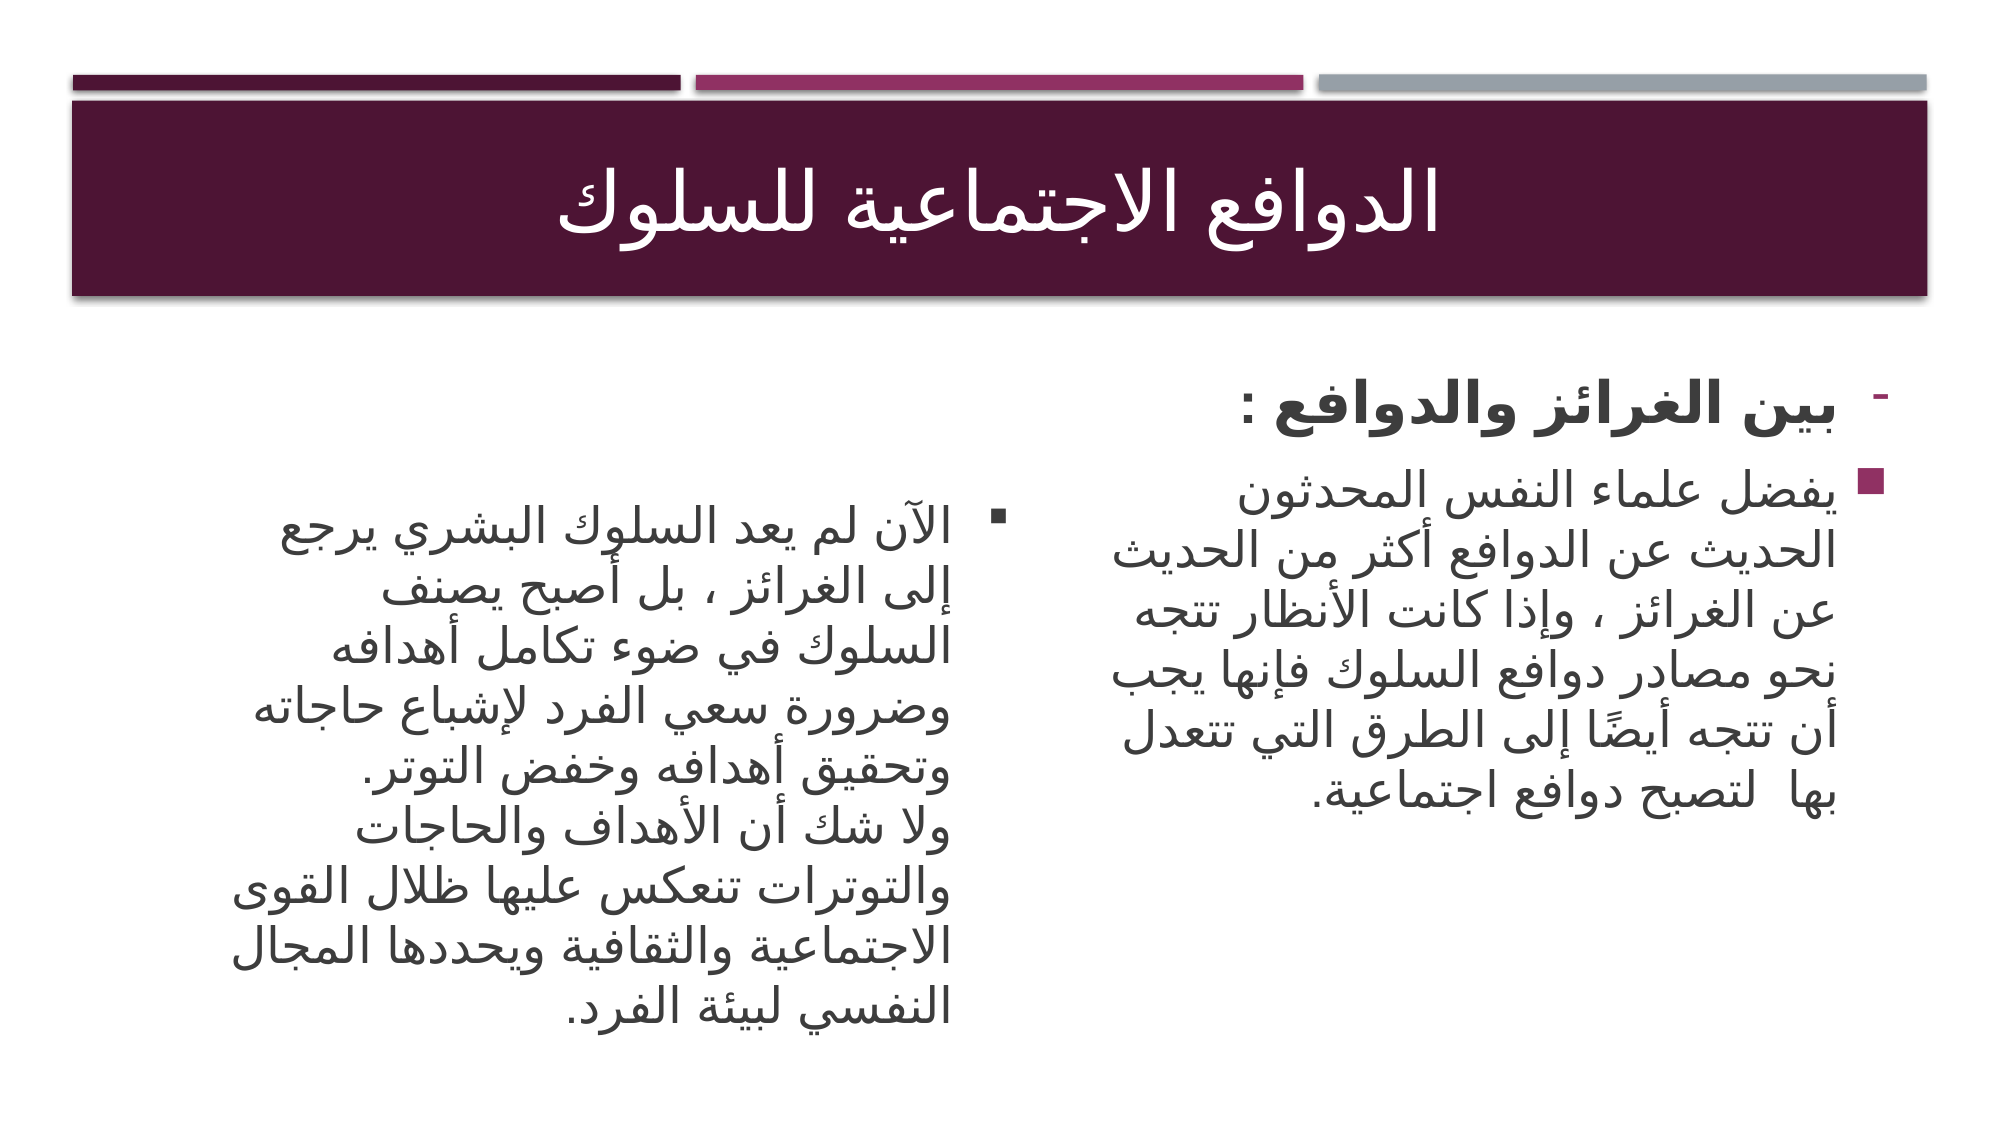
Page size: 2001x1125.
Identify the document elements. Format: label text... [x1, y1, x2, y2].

list بين الغرائز والدوافع : يفضل علماء النفس المحدثون الحديث عن الدوافع أكثر من الحديث عن الغرائز ، وإذا كانت الأنظار تتجه نحو مصادر دوافع السلوك فإنها يجب أن تتجه أيضًا إلى الطرق التي تتعدل بها لتصبح دوافع اجتماعية. [1085, 357, 1905, 962]
title الدوافع الاجتماعية للسلوك [95, 115, 1905, 282]
text_box الآن لم يعد السلوك البشري يرجع إلى الغرائز ، بل أصبح يصنف السلوك في ضوء تكامل أهدافه وضرورة سعي الفرد لإشباع حاجاته وتحقيق أهدافه وخفض التوتر. ولا شك أن الأهداف والحاجات والتوترات تنعكس عليها ظلال القوى الاجتماعية والثقافية ويحددها المجال النفسي لبيئة الفرد. [213, 485, 1025, 1041]
